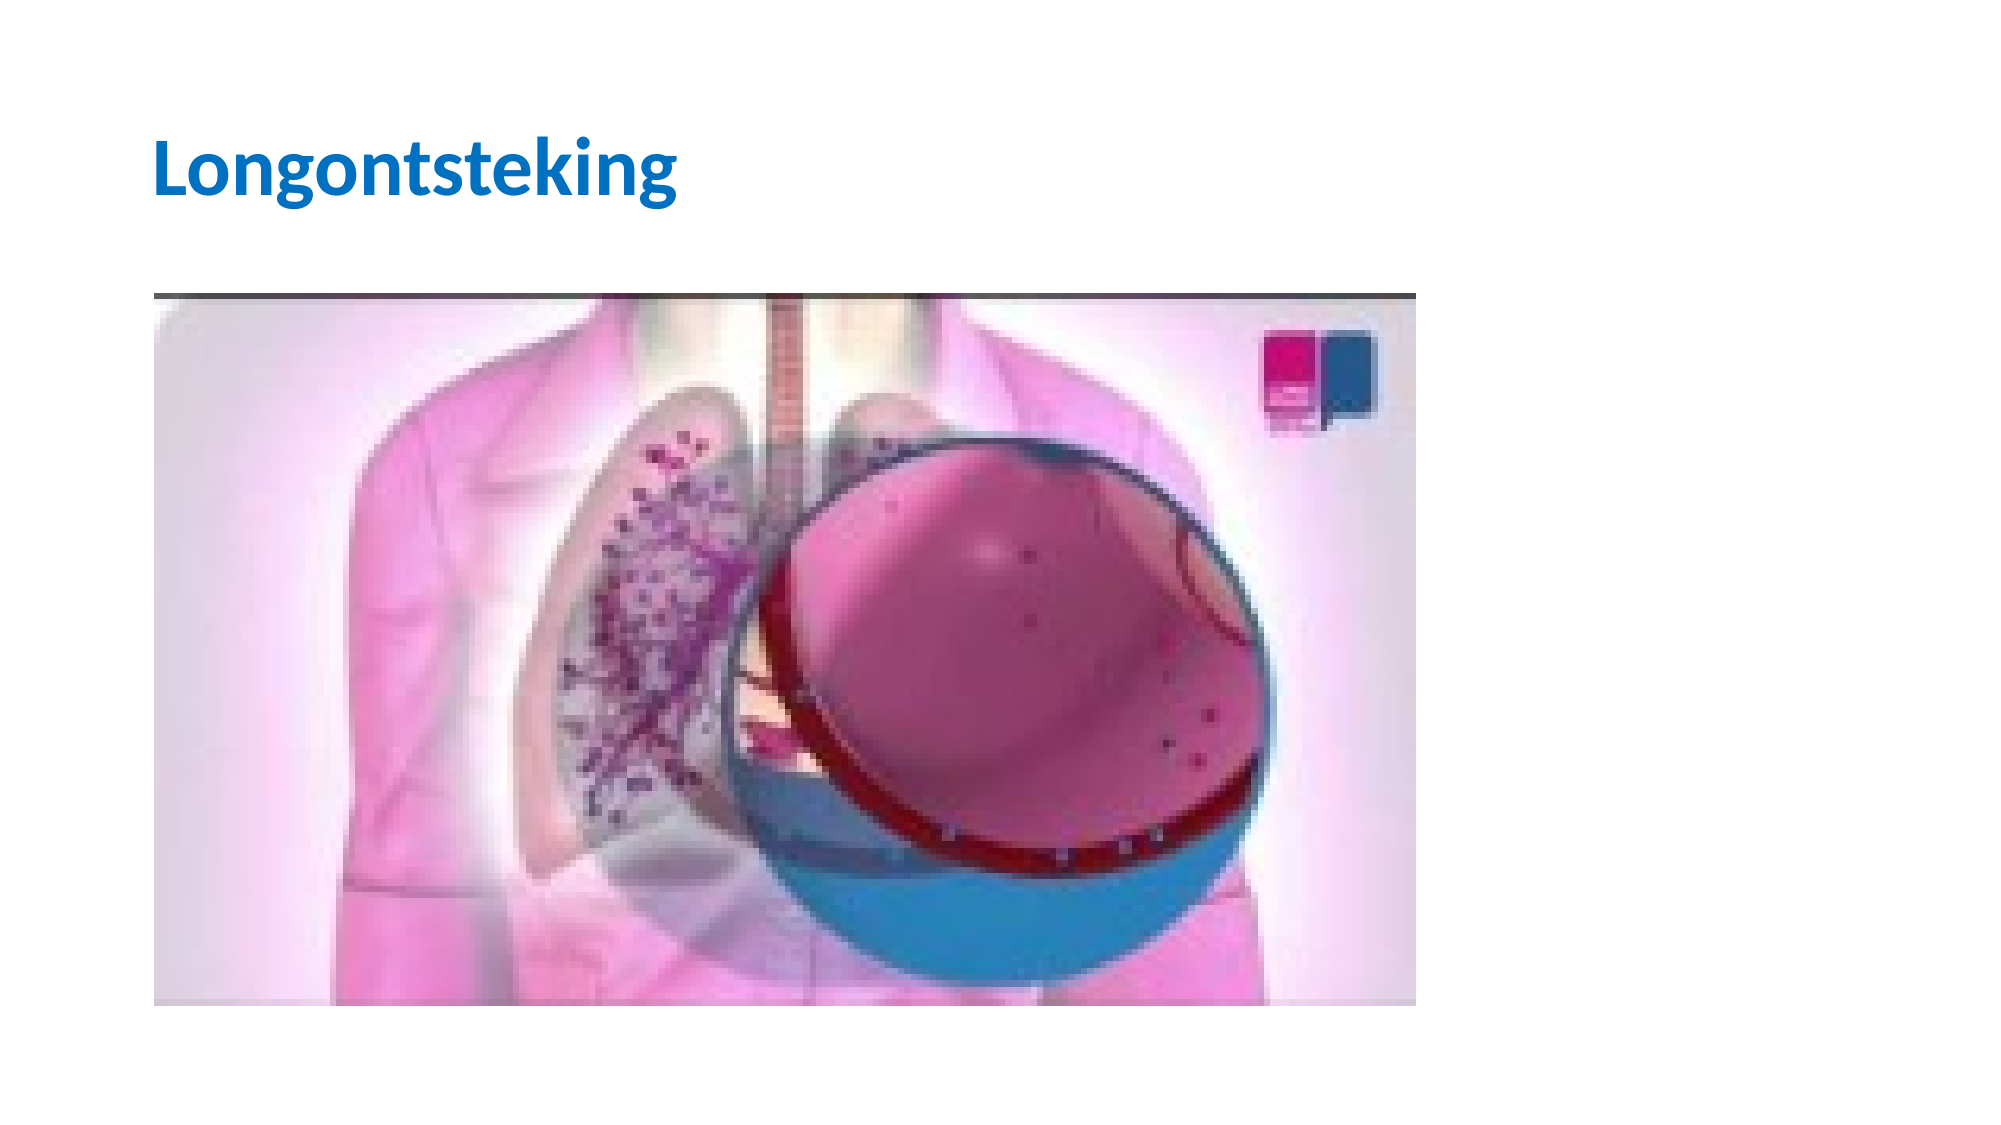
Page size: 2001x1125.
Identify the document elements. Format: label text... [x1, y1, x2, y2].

title Longontsteking [137, 59, 1863, 278]
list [153, 292, 1417, 1007]
